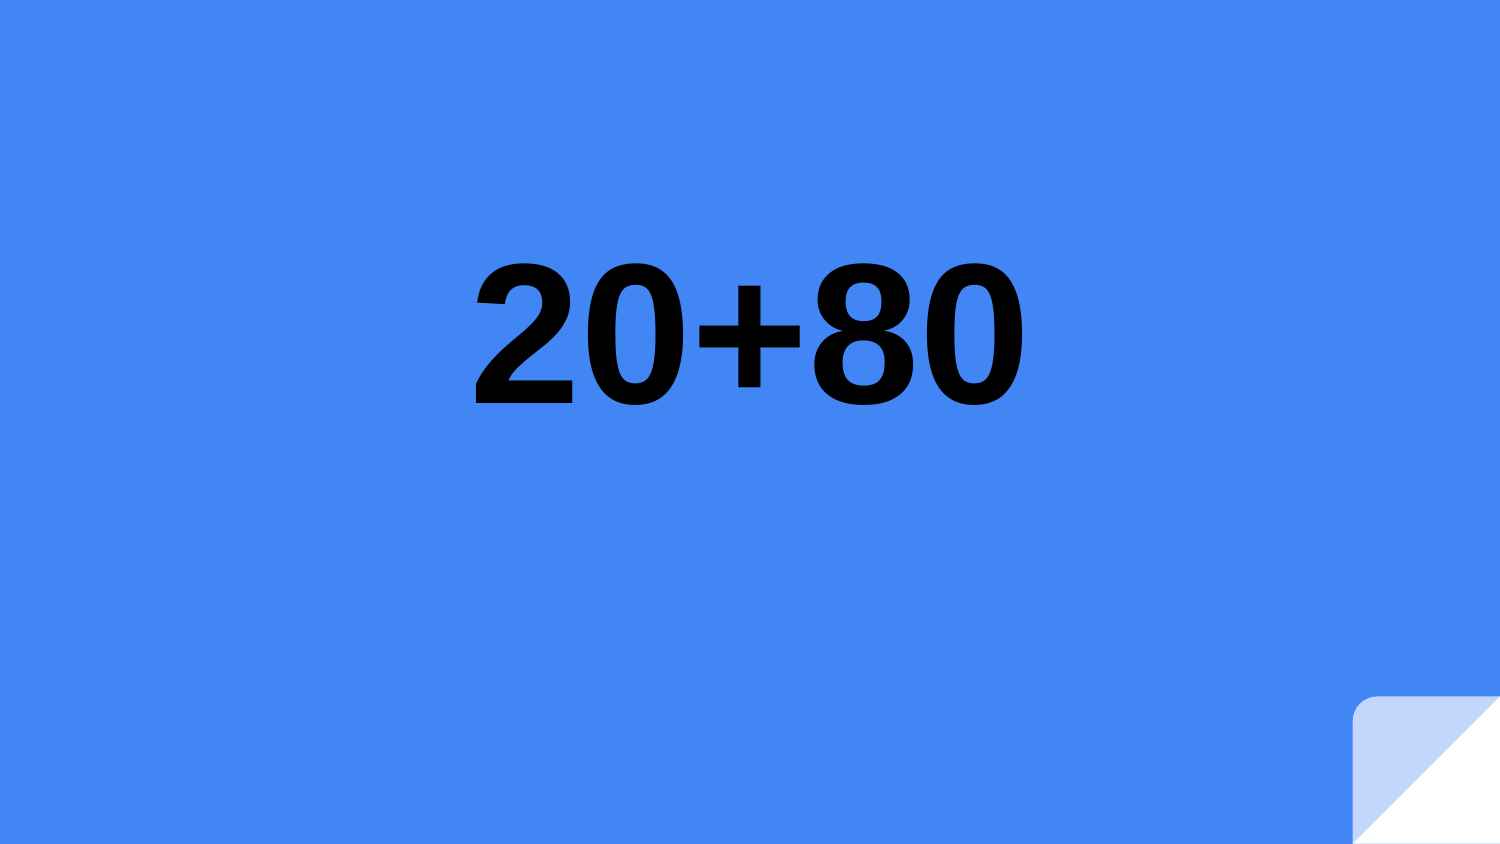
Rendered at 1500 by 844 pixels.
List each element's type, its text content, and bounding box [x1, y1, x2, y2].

title 20+80 [51, 207, 1449, 459]
